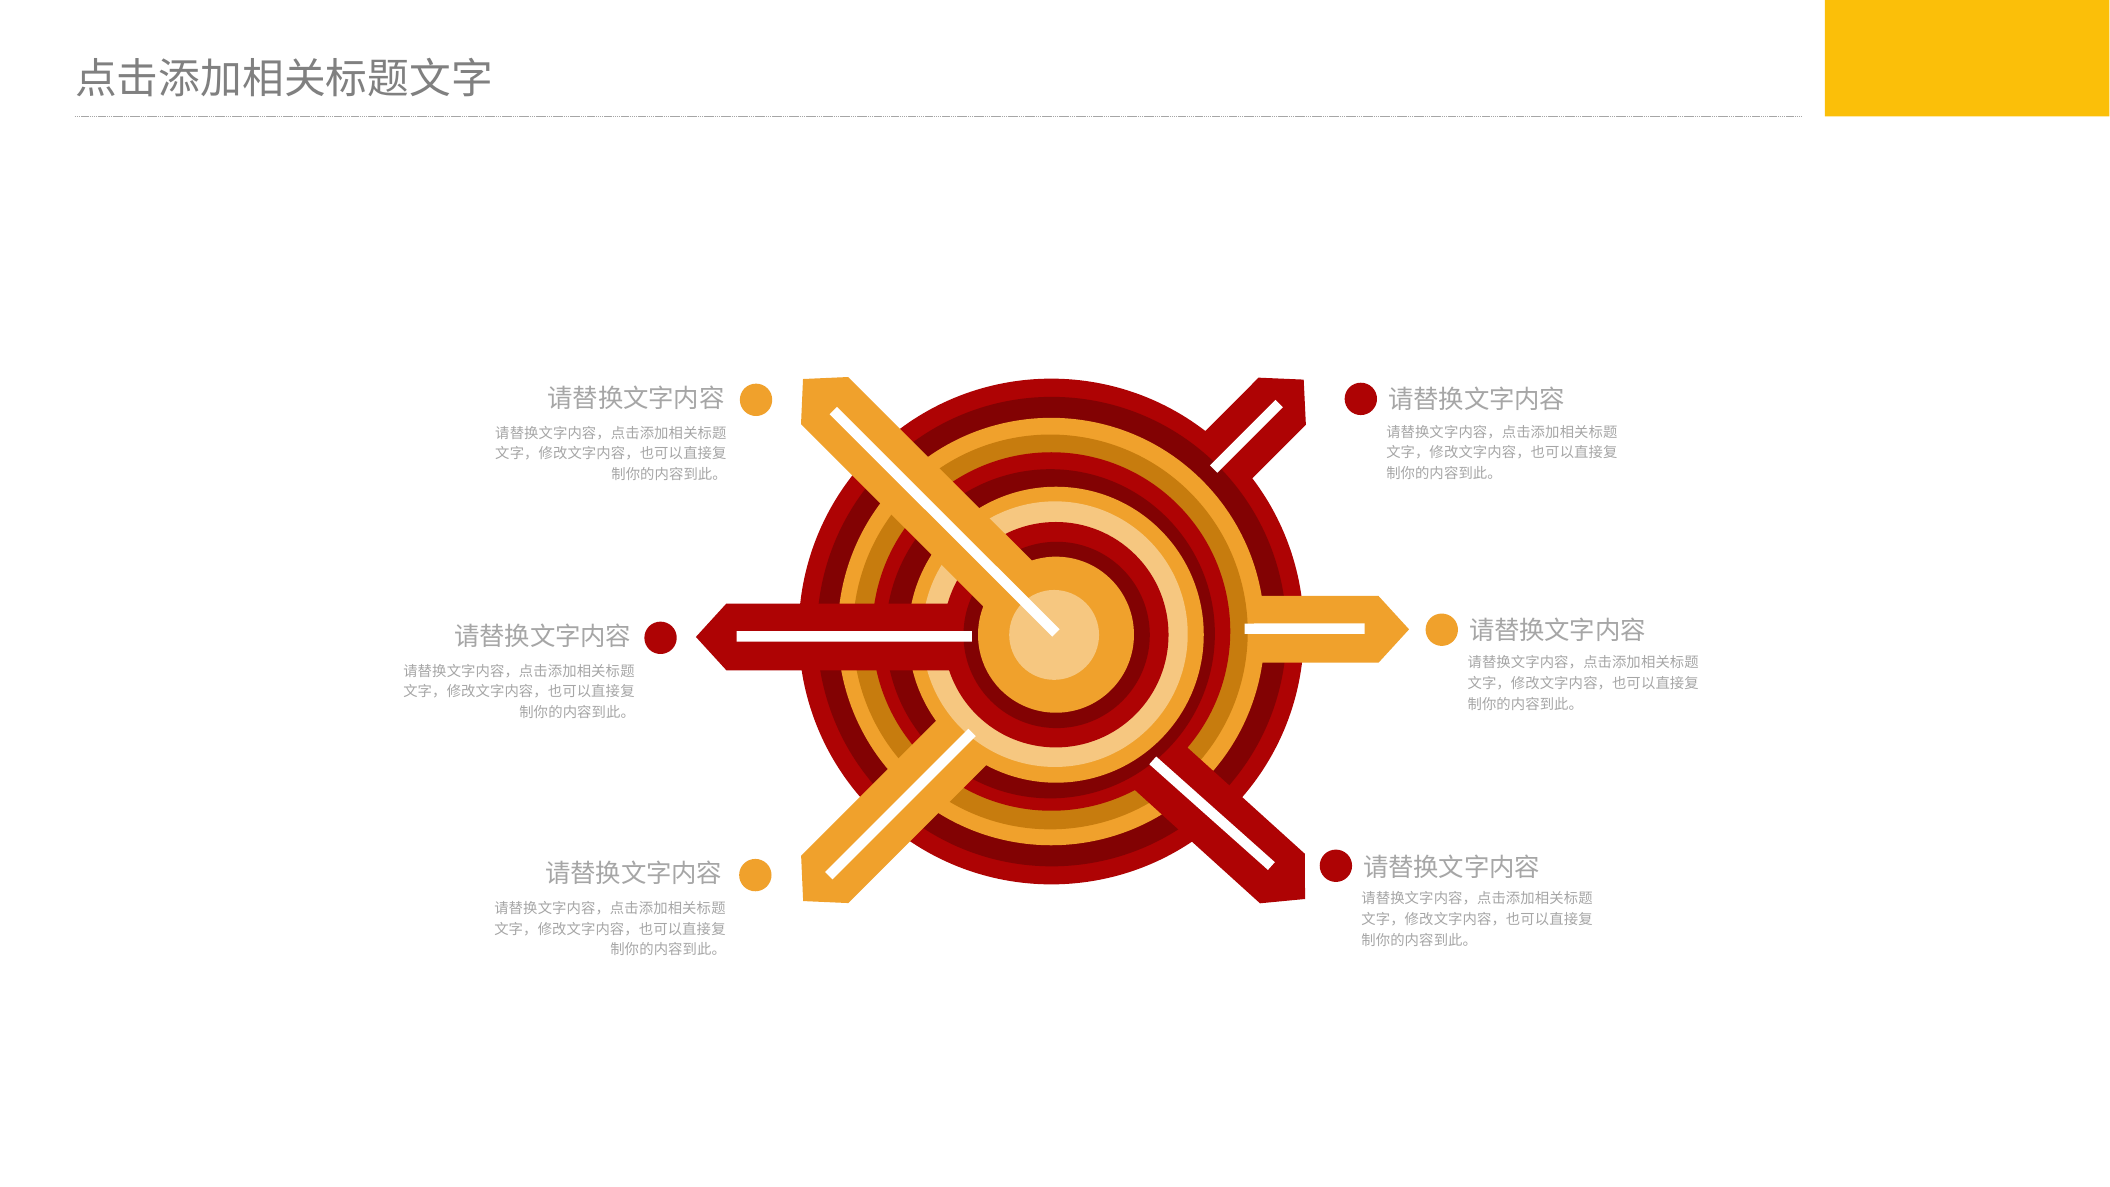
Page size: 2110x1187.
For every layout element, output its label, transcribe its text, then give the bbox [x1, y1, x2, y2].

text_box [739, 383, 773, 417]
text_box 请替换文字内容 [1360, 843, 1556, 882]
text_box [695, 521, 1169, 748]
text_box 请替换文字内容 [1385, 376, 1581, 416]
text_box 请替换文字内容 [1466, 607, 1662, 646]
text_box 请替换文字内容 [524, 377, 728, 412]
text_box [1344, 382, 1378, 416]
text_box [739, 858, 772, 892]
text_box [1319, 849, 1353, 882]
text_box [1135, 417, 1410, 846]
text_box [1135, 452, 1306, 904]
text_box 请替换文字内容，点击添加相关标题文字，修改文字内容，也可以直接复制你的内容到此。 [1467, 650, 1703, 722]
text_box [644, 621, 677, 654]
text_box 请替换文字内容，点击添加相关标题文字，修改文字内容，也可以直接复制你的内容到此。 [1410, 419, 1622, 492]
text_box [1135, 377, 1306, 417]
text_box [800, 376, 1135, 713]
text_box [1425, 613, 1458, 646]
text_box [801, 486, 1204, 904]
text_box 请替换文字内容，点击添加相关标题文字，修改文字内容，也可以直接复制你的内容到此。 [1361, 886, 1597, 959]
text_box 请替换文字内容 [432, 615, 635, 649]
text_box 请替换文字内容，点击添加相关标题文字，修改文字内容，也可以直接复制你的内容到此。 [483, 895, 727, 959]
text_box 请替换文字内容 [523, 852, 726, 887]
text_box 请替换文字内容，点击添加相关标题文字，修改文字内容，也可以直接复制你的内容到此。 [483, 420, 728, 483]
text_box 请替换文字内容，点击添加相关标题文字，修改文字内容，也可以直接复制你的内容到此。 [392, 658, 636, 721]
text_box 点击添加相关标题文字 [59, 44, 563, 107]
